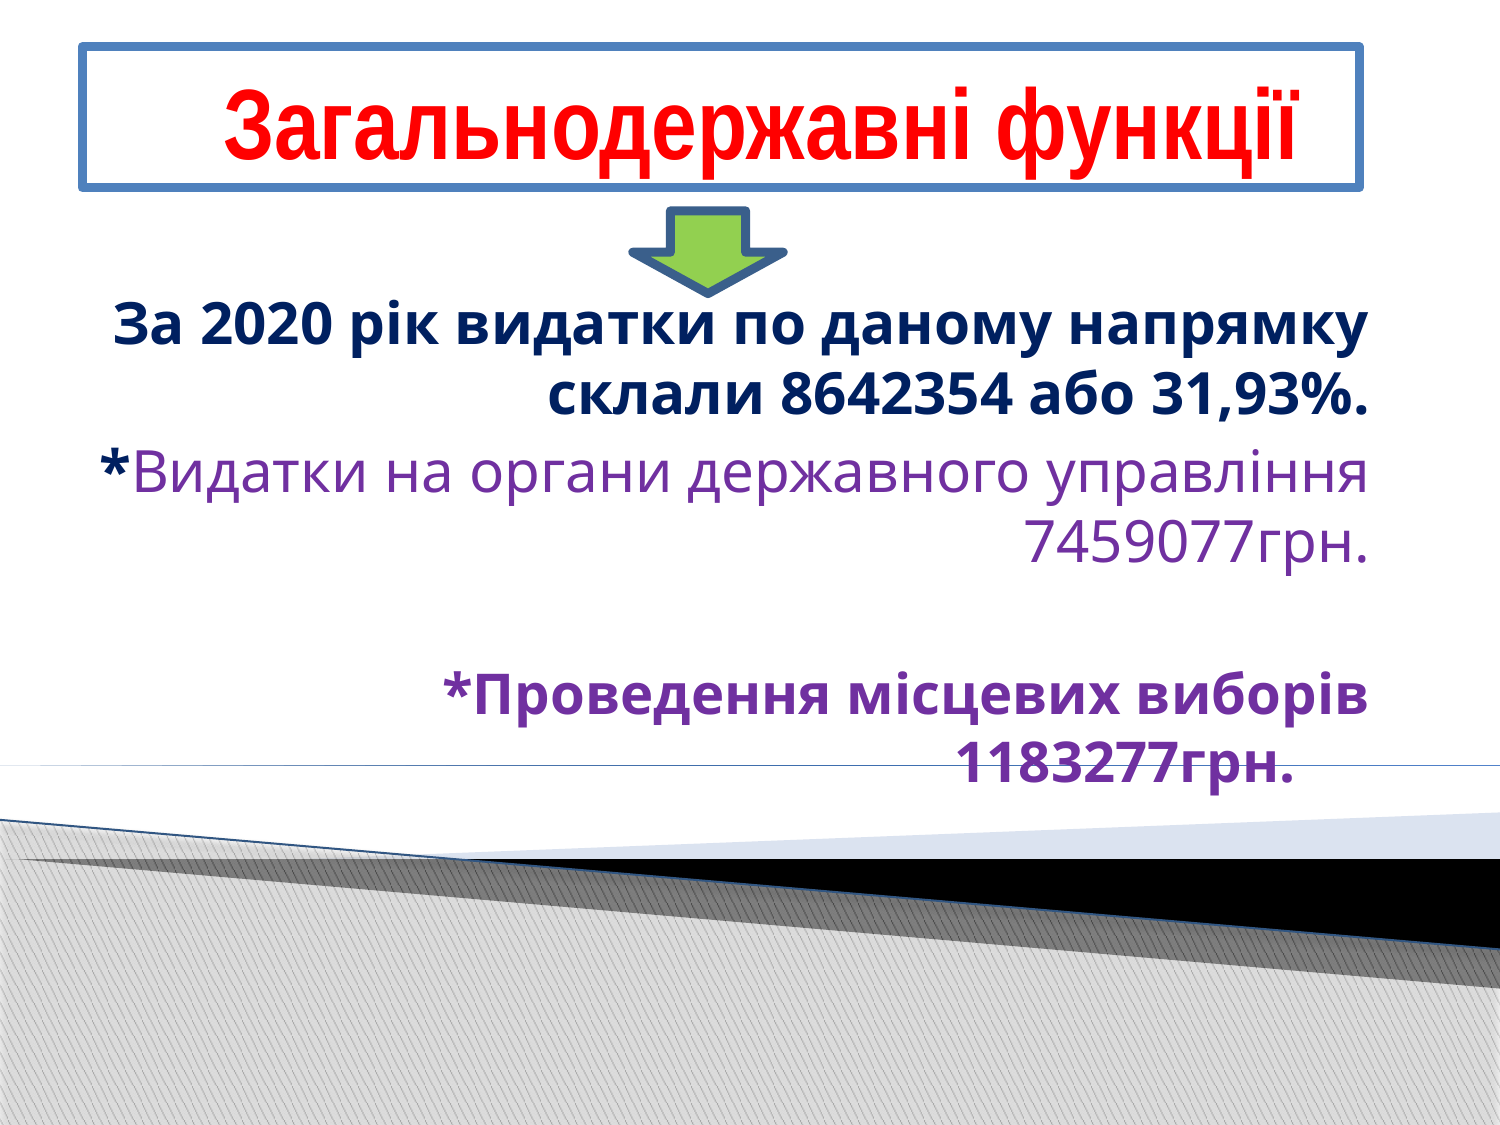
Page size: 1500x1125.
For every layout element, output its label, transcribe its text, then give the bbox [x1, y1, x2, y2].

picture [5, 859, 88, 866]
title Загальнодержавні функції [78, 42, 1364, 192]
subtitle За 2020 рік видатки по даному напрямку склали 8642354 або 31,93%. *Видатки на органи державного управління 7459077грн. *Проведення місцевих виборів 1183277грн. [88, 278, 1388, 1043]
picture [1388, 941, 1500, 989]
text_box [628, 206, 788, 299]
